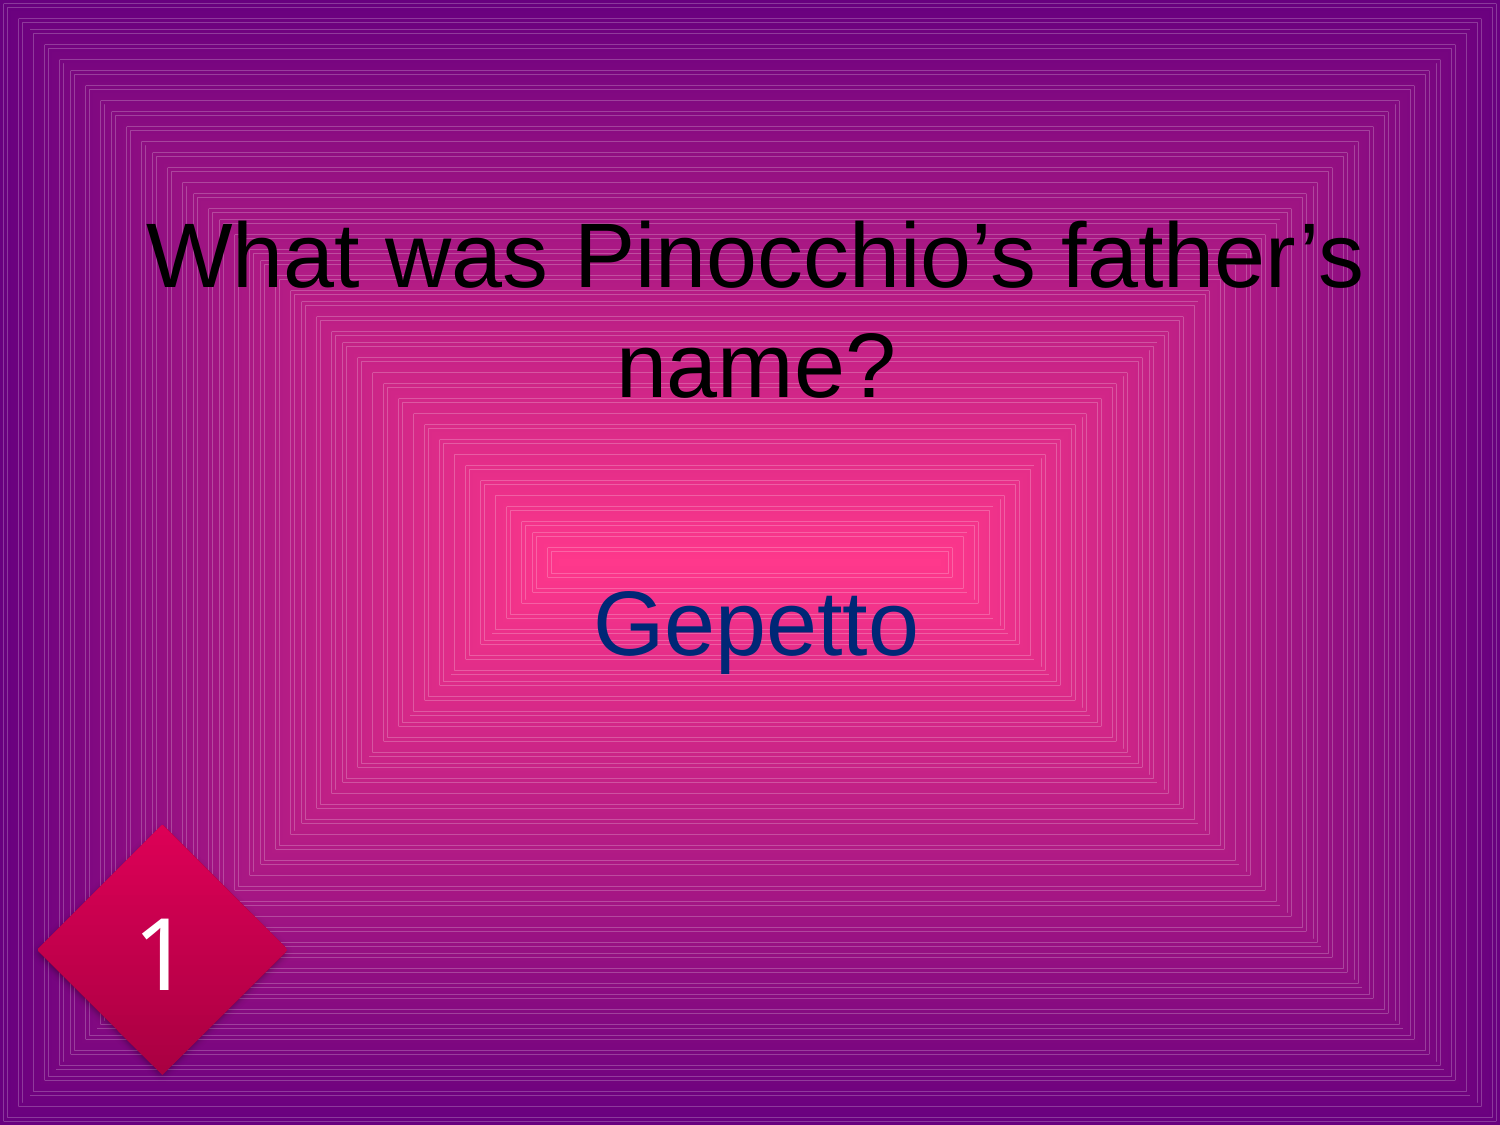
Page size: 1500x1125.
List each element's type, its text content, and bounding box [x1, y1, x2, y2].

text_box Gepetto [112, 450, 1400, 788]
title What was Pinocchio’s father’s name? [112, 137, 1401, 476]
text_box 1 [37, 825, 288, 1075]
